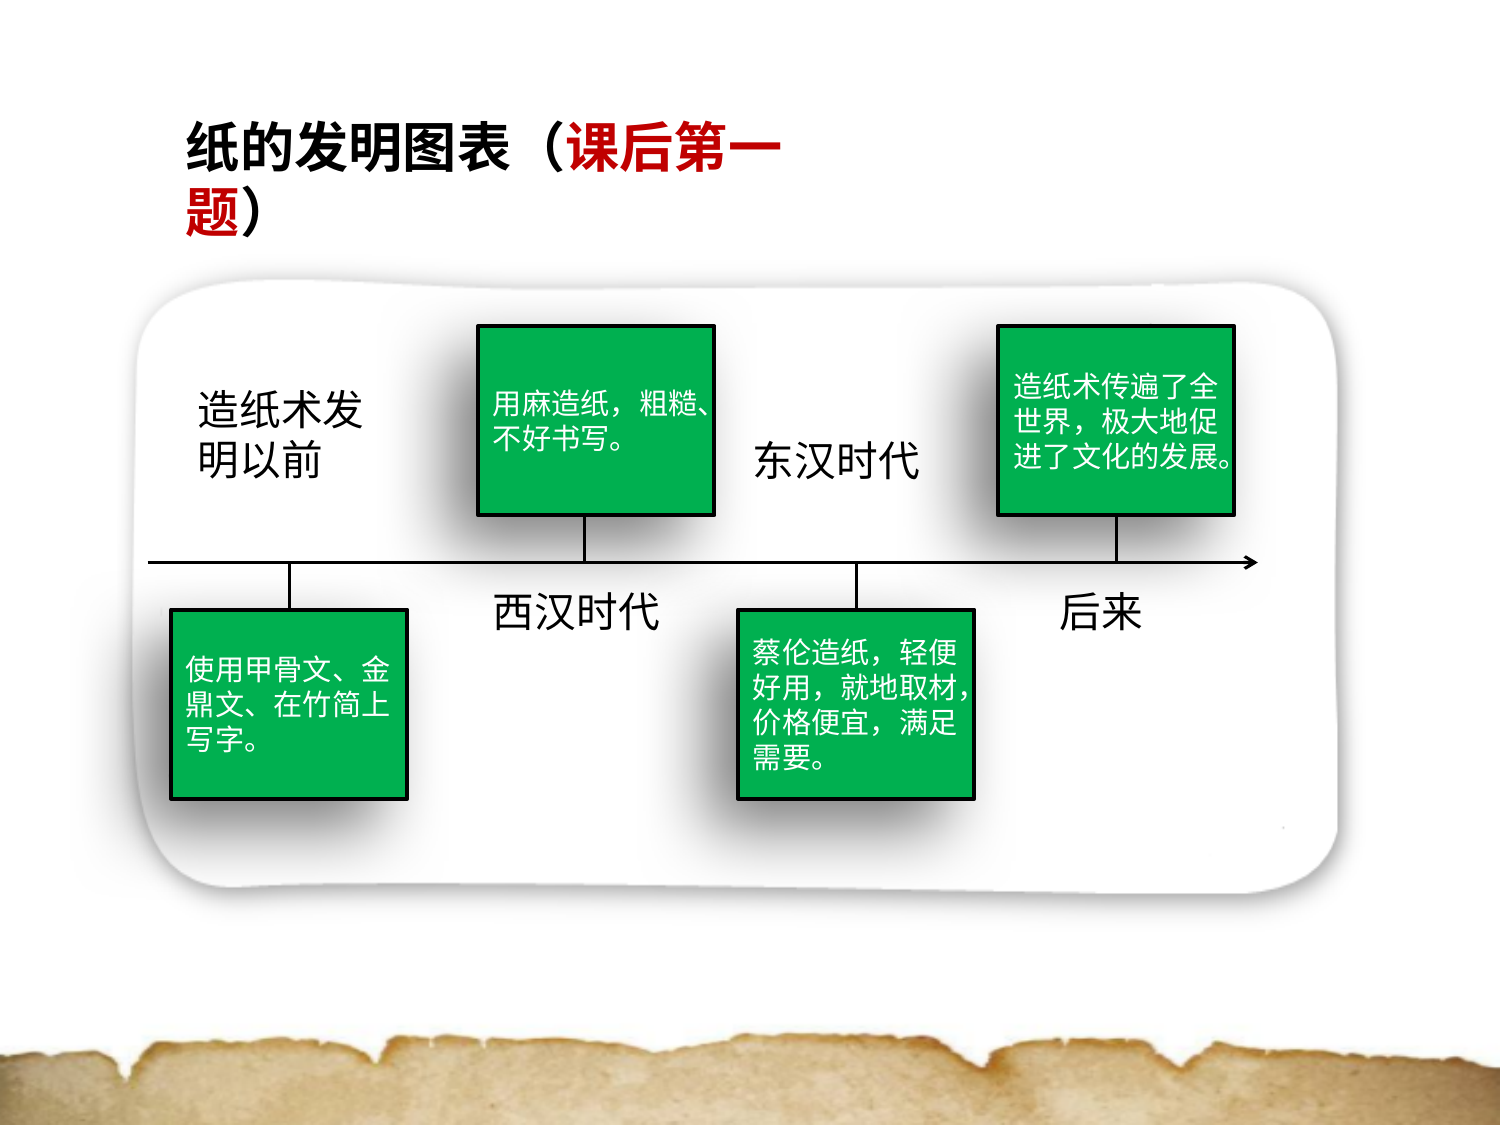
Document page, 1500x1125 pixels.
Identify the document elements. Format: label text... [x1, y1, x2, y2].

text_box 纸的发明图表（课后第一题） [171, 105, 893, 250]
picture [117, 251, 1394, 940]
picture [0, 987, 1500, 1125]
